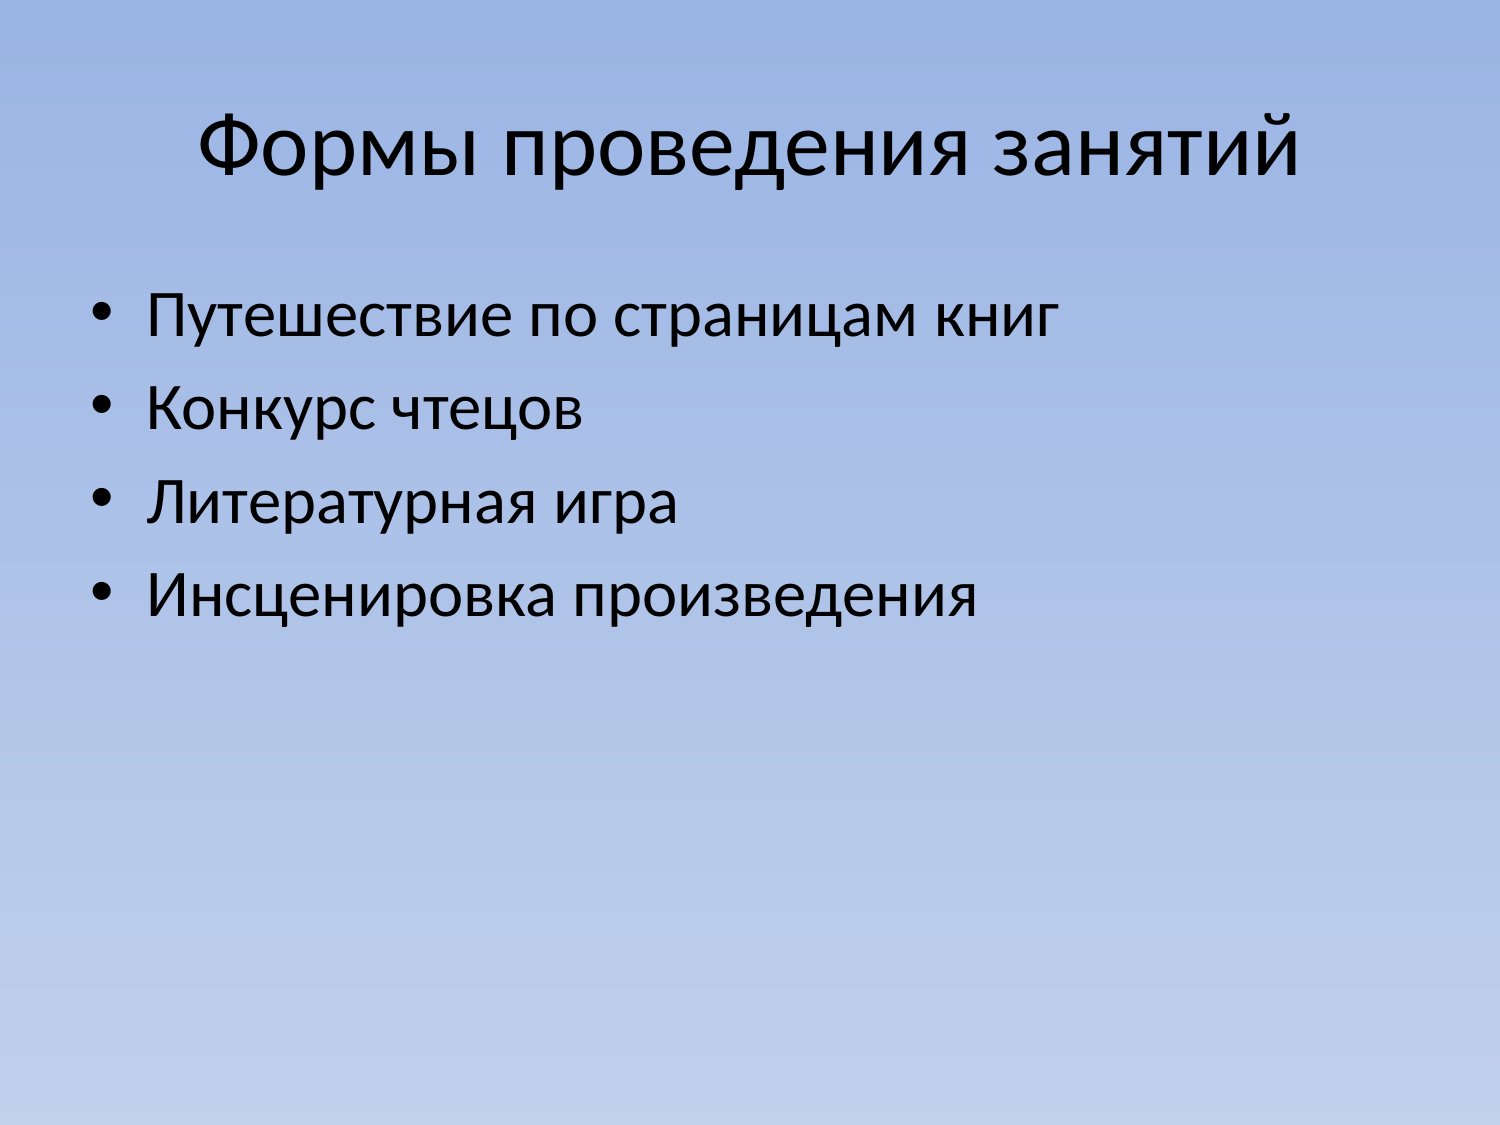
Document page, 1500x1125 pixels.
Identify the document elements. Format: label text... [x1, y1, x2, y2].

title Формы проведения занятий [75, 45, 1425, 233]
list Путешествие по страницам книг Конкурс чтецов Литературная игра Инсценировка произведения [75, 262, 1425, 1005]
